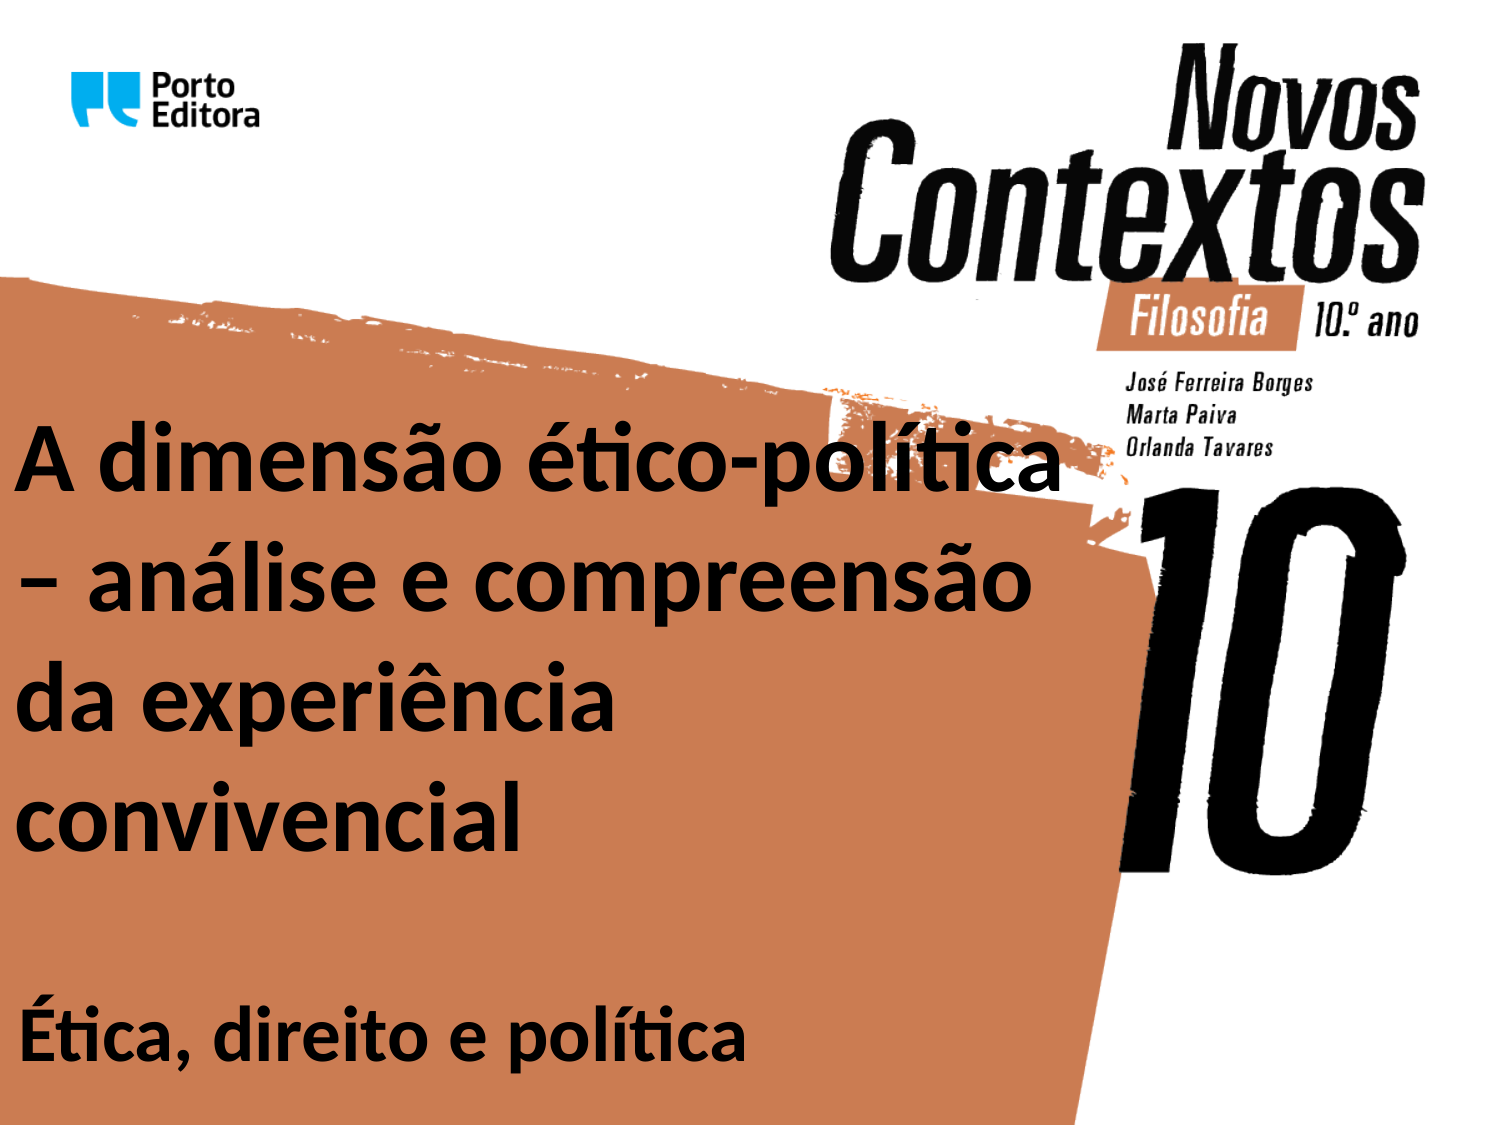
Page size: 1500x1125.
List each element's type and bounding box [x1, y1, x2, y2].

text_box [0, 0, 1500, 1125]
picture [0, 42, 1426, 1125]
